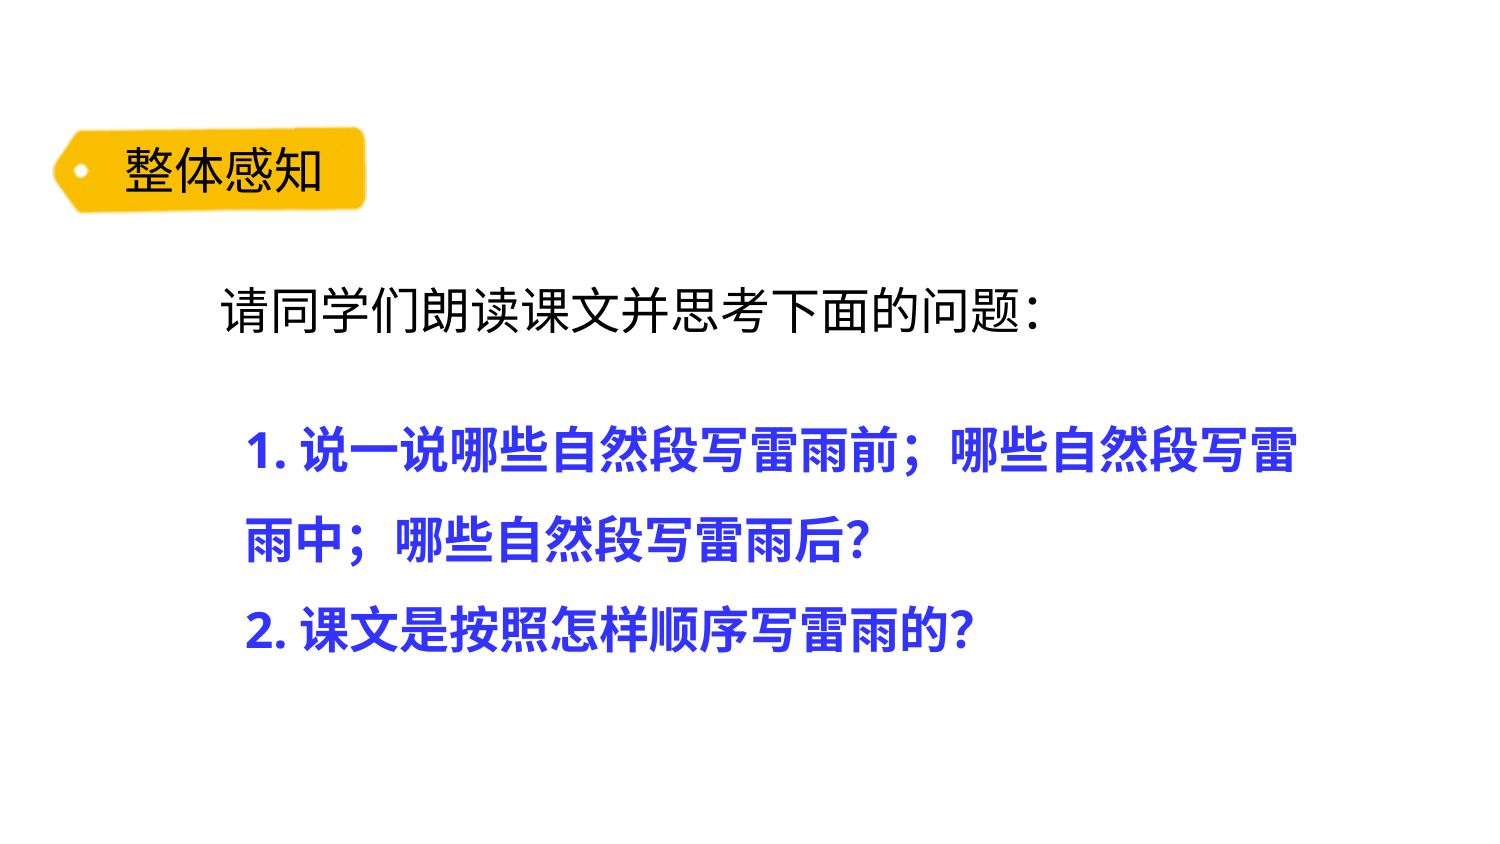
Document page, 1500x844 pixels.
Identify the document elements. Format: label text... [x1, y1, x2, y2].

picture [39, 122, 378, 218]
text_box 1.说一说哪些自然段写雷雨前；哪些自然段写雷雨中；哪些自然段写雷雨后？ 2.课文是按照怎样顺序写雷雨的？ [230, 380, 1361, 666]
text_box 请同学们朗读课文并思考下面的问题： [208, 274, 1500, 346]
